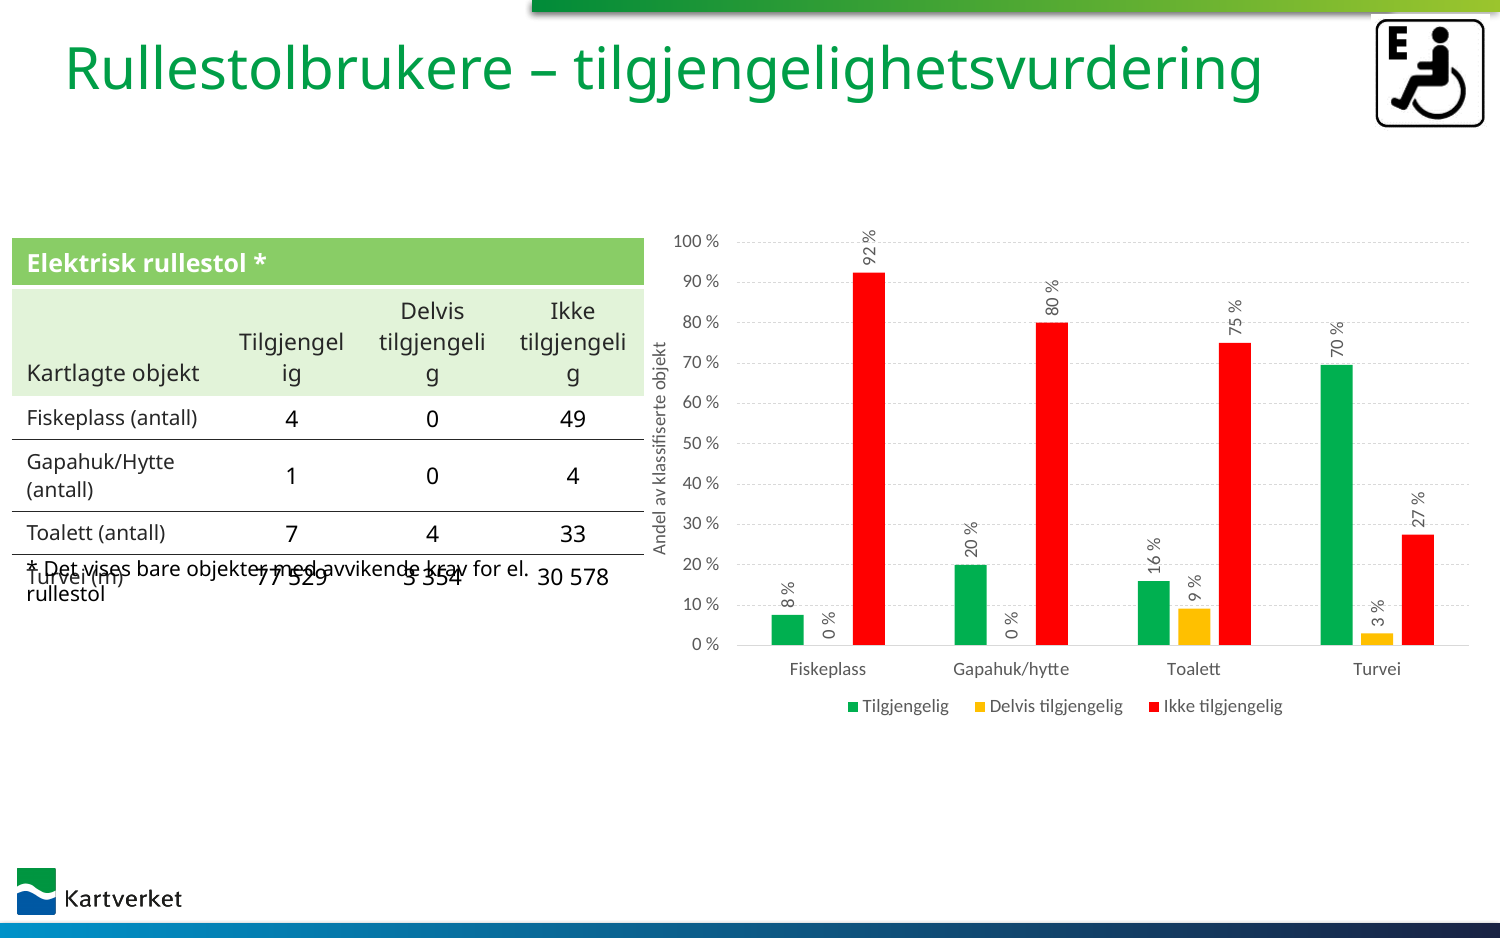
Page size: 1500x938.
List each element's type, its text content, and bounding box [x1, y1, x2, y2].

text_box Rullestolbrukere – tilgjengelighetsvurdering [49, 12, 1372, 109]
table_cell Ikke tilgjengelig [503, 289, 638, 396]
table_cell 49 [503, 396, 638, 439]
text_box * Det vises bare objekter med avvikende krav for el. rullestol [11, 548, 597, 613]
table_cell Gapahuk/Hytte (antall) [12, 440, 222, 511]
table_cell 30 578 [597, 555, 638, 598]
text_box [1371, 13, 1491, 133]
table_cell Tilgjengelig [222, 289, 362, 396]
table_cell 4 [222, 396, 362, 439]
picture [643, 218, 1481, 728]
table_cell 4 [503, 440, 638, 511]
table_cell Fiskeplass (antall) [12, 396, 222, 439]
table_cell 0 [362, 440, 503, 511]
table_cell Toalett (antall) [12, 512, 222, 548]
table_cell 1 [222, 440, 362, 511]
table_cell Delvis tilgjengelig [362, 289, 503, 396]
table_cell 4 [362, 512, 503, 548]
table_cell Kartlagte objekt [12, 289, 222, 396]
table_cell 0 [362, 396, 503, 439]
table_cell 33 [503, 512, 638, 554]
table_cell 7 [222, 512, 362, 548]
table_header Elektrisk rullestol * [12, 238, 638, 285]
